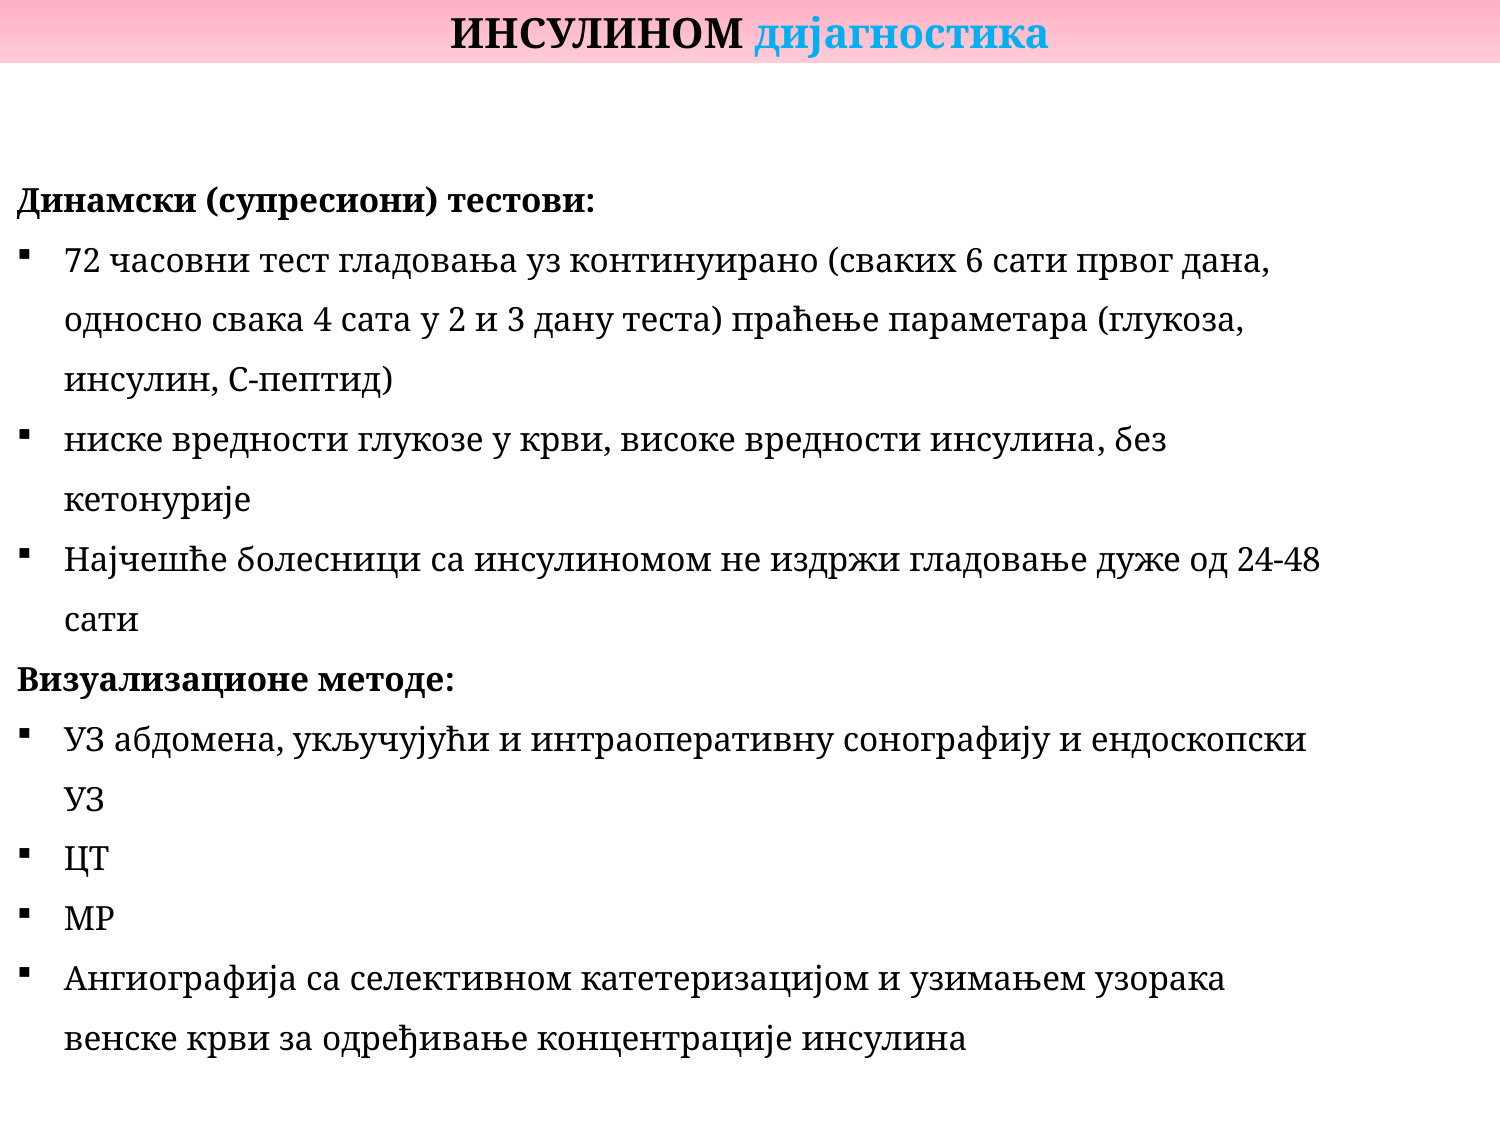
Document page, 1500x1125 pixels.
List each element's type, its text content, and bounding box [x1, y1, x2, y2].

text_box ИНСУЛИНОМ дијагностика [0, 0, 1500, 63]
text_box Динамски (супресиони) тестови: 72 часовни тест гладовања уз континуирано (сваких 6 сати првог дана, односно свака 4 сата у 2 и 3 дану теста) праћење параметара (глукоза, инсулин, С-пептид) ниске вредности глукозе у крви, високе вредности инсулина, без кетонурије Најчешће болесници са инсулиномом не издржи гладовање дуже од 24-48 сати Визуализационе методе: УЗ абдомена, укључујући и интраоперативну сонографију и ендоскопски УЗ ЦТ МР Ангиографија са селективном катетеризацијом и узимањем узорака венске крви за одређивање концентрације инсулина [2, 151, 1365, 1065]
